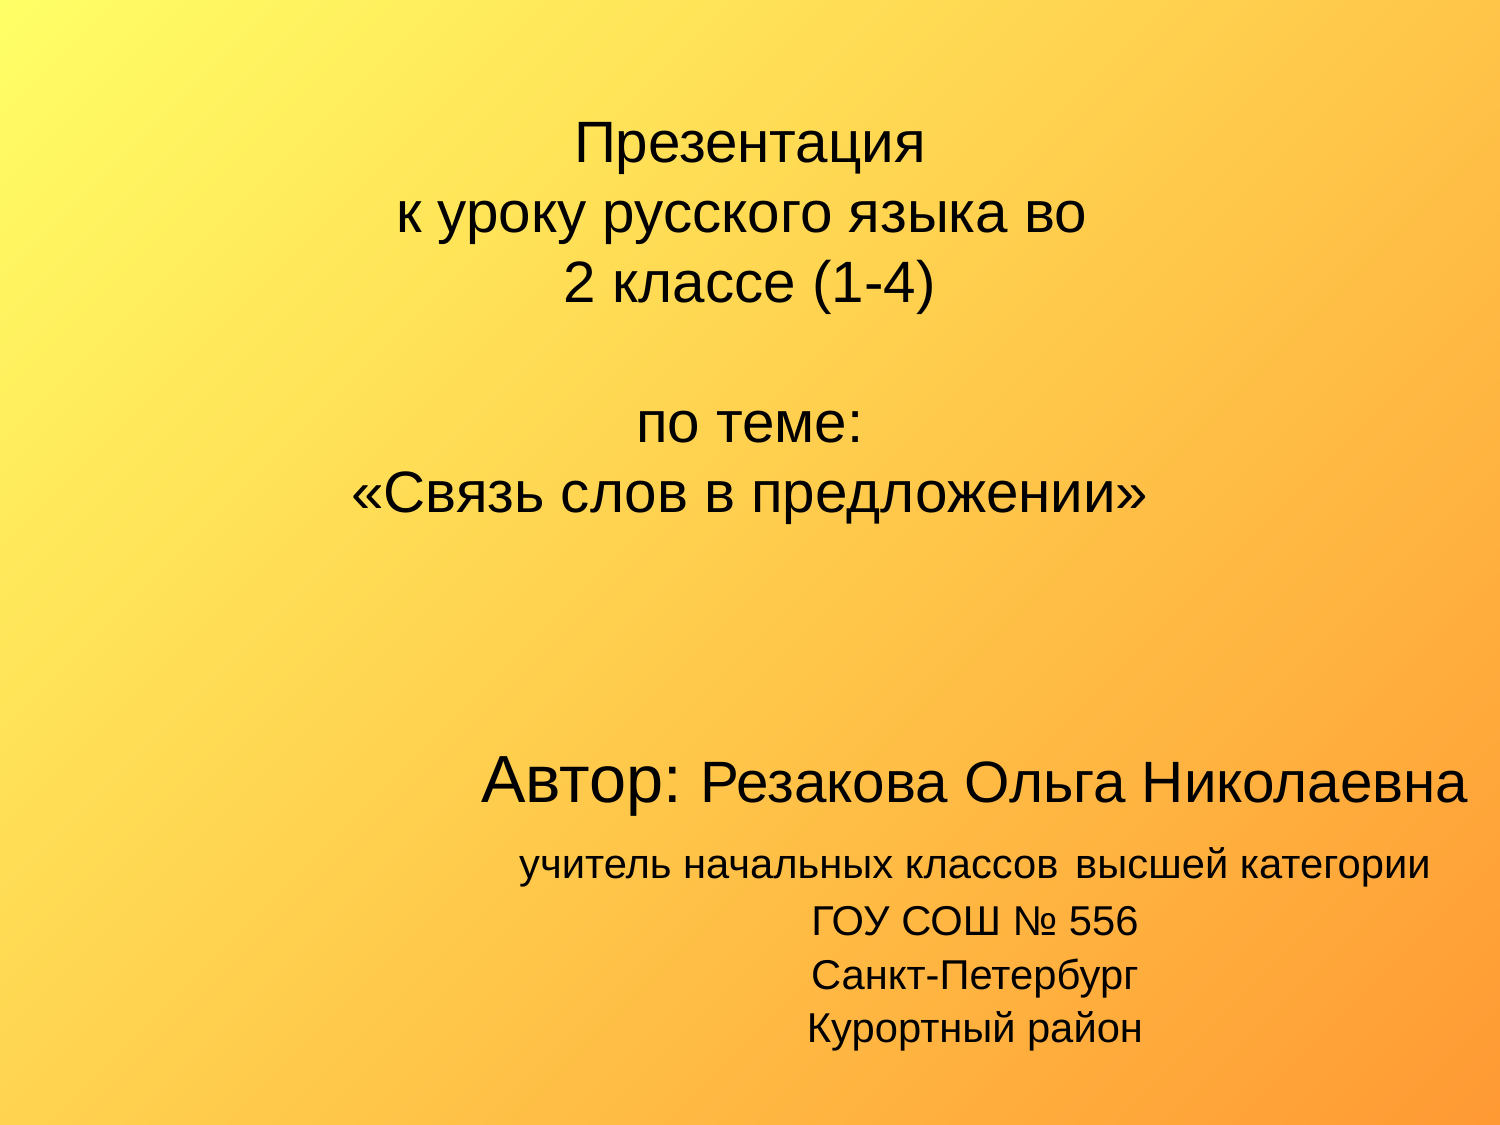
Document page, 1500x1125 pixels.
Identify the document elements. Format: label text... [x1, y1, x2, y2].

subtitle Автор: Резакова Ольга Николаевна учитель начальных классов высшей категории ГОУ СОШ № 556 Санкт-Петербург Курортный район [449, 737, 1500, 1076]
title Презентация к уроку русского языка во 2 классе (1-4) по теме: «Связь слов в предложении» [112, 37, 1388, 591]
